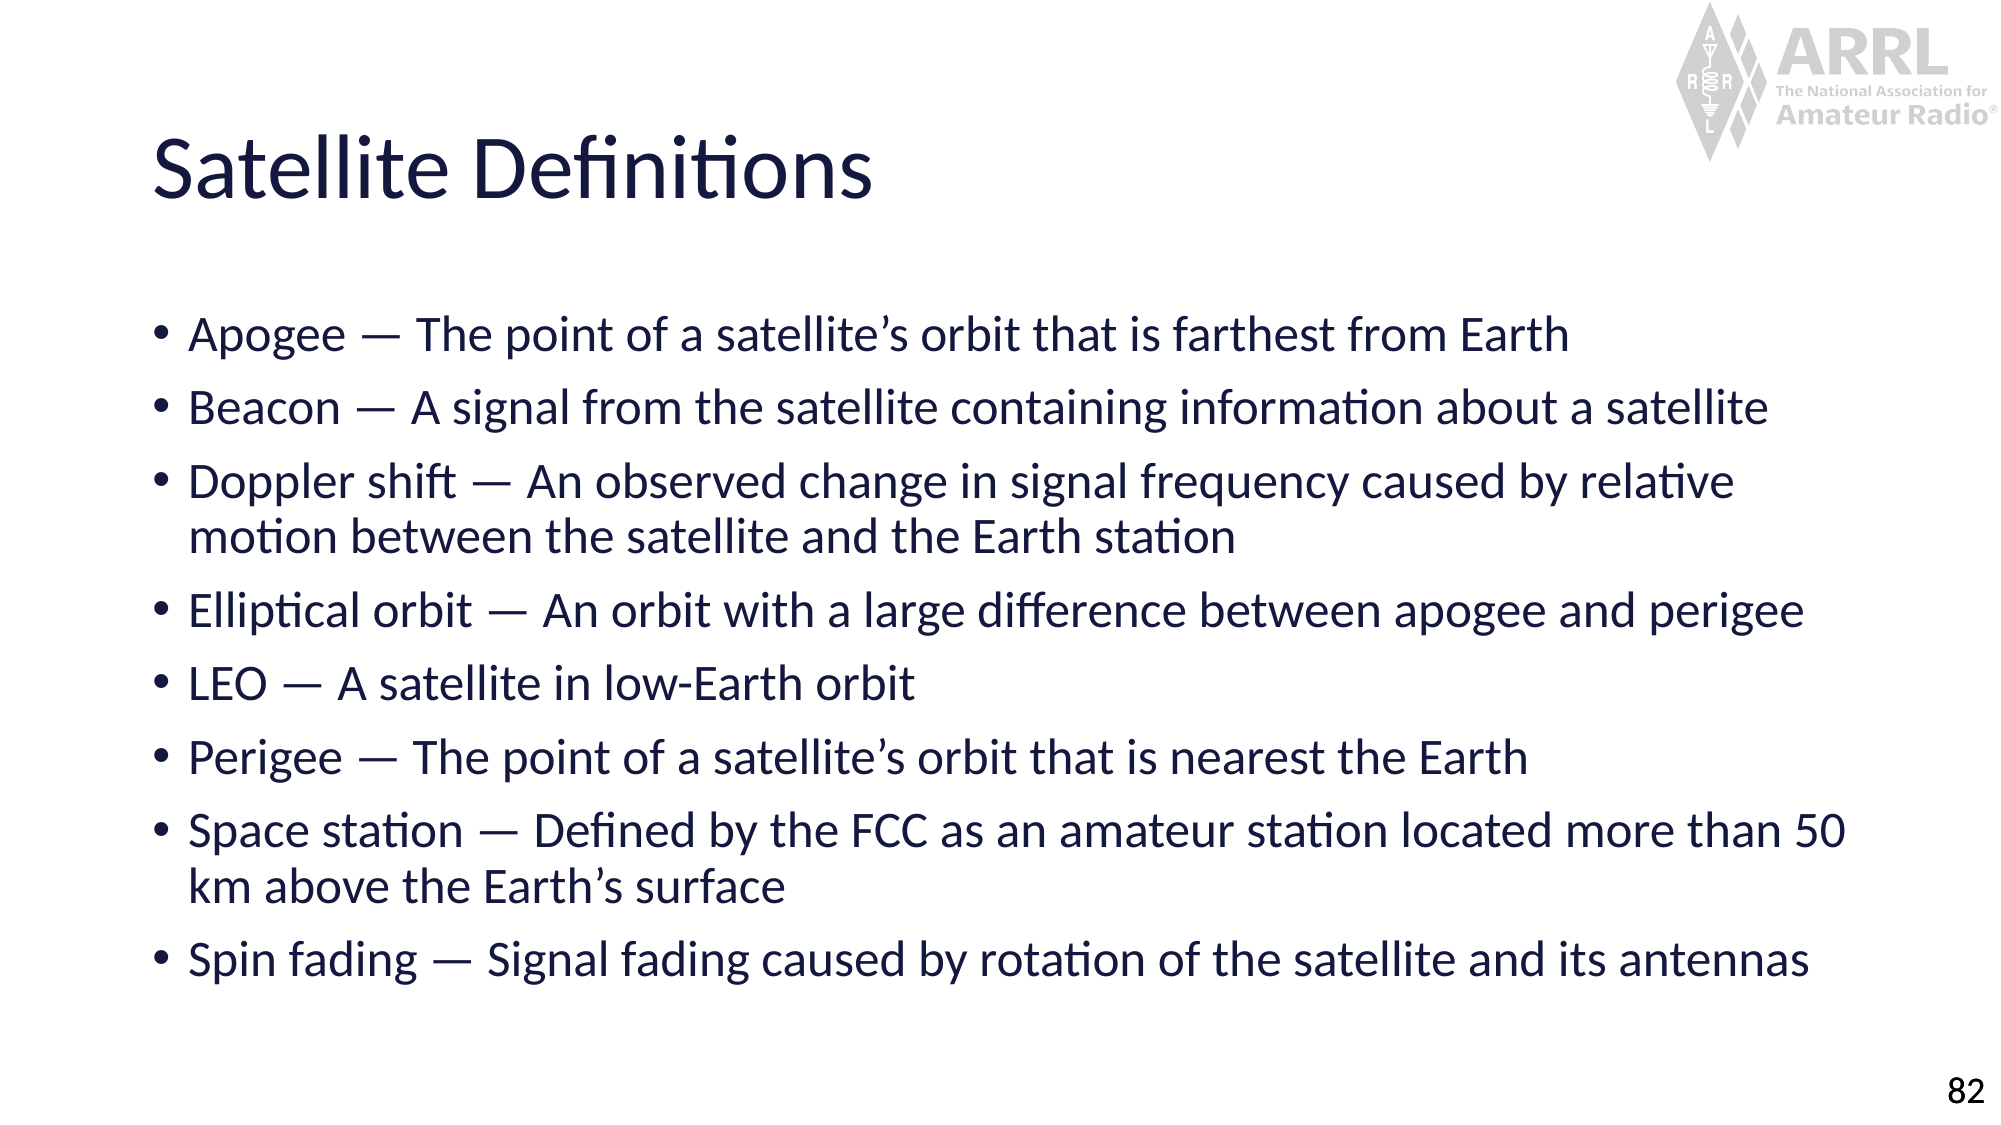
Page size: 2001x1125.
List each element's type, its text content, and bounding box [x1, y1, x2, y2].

picture [1674, 0, 2000, 164]
title Satellite Definitions [137, 59, 1863, 278]
list Apogee — The point of a satellite’s orbit that is farthest from Earth Beacon — A signal from the satellite containing information about a satellite Doppler shift — An observed change in signal frequency caused by relative motion between the satellite and the Earth station Elliptical orbit — An orbit with a large difference between apogee and perigee LEO — A satellite in low-Earth orbit Perigee — The point of a satellite’s orbit that is nearest the Earth Space station — Defined by the FCC as an amateur station located more than 50 km above the Earth’s surface Spin fading — Signal fading caused by rotation of the satellite and its antennas [137, 299, 1863, 1066]
